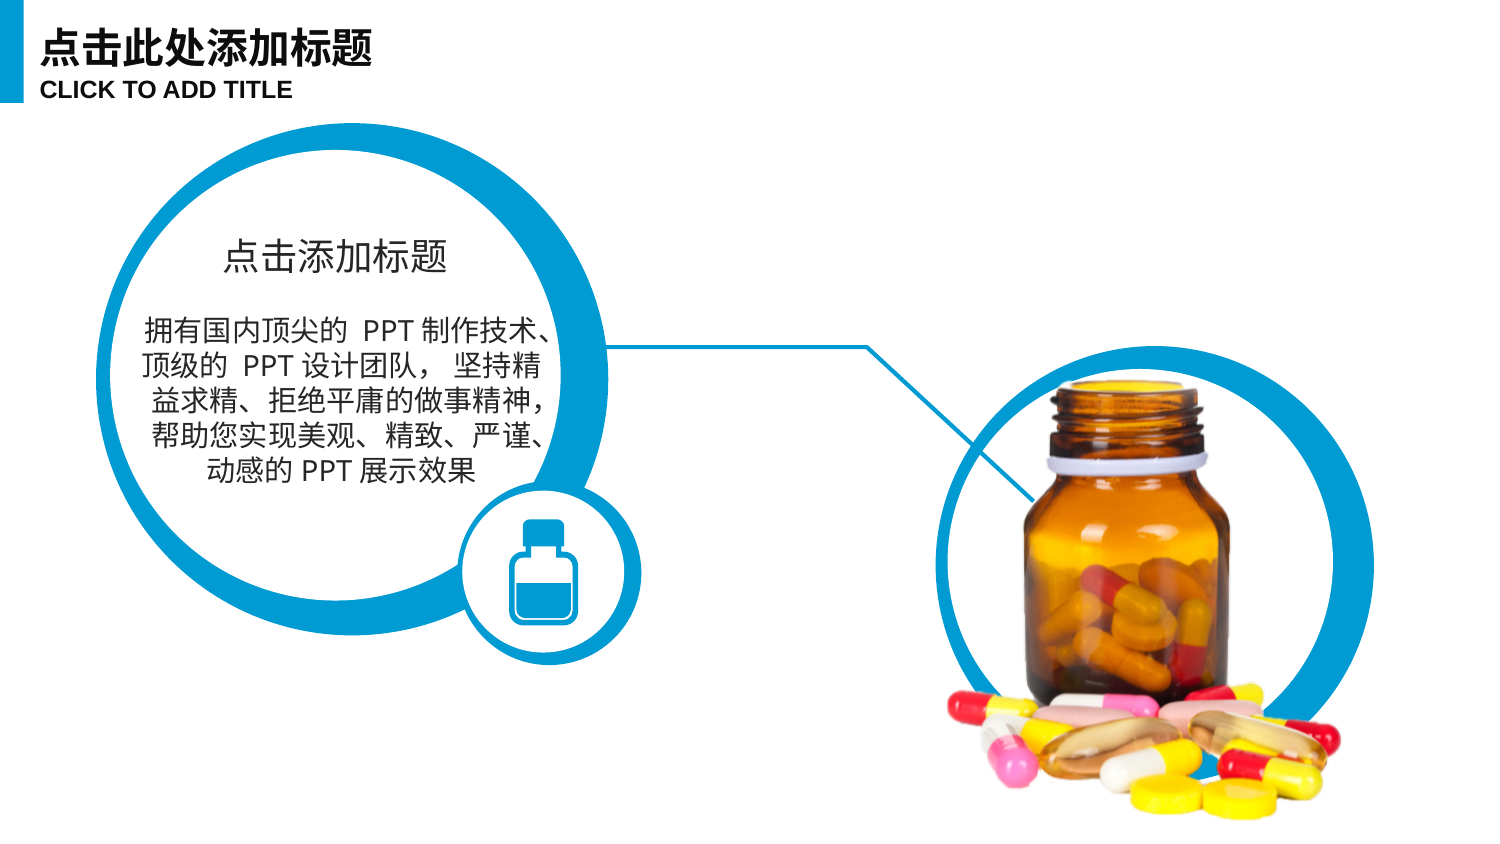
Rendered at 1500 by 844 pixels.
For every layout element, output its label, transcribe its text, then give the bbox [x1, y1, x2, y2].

text_box 点击此处添加标题 [26, 14, 502, 79]
text_box CLICK TO ADD TITLE [24, 66, 372, 112]
text_box [0, 0, 26, 105]
picture [871, 339, 1410, 841]
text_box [95, 122, 609, 636]
text_box [613, 345, 865, 446]
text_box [456, 480, 642, 666]
